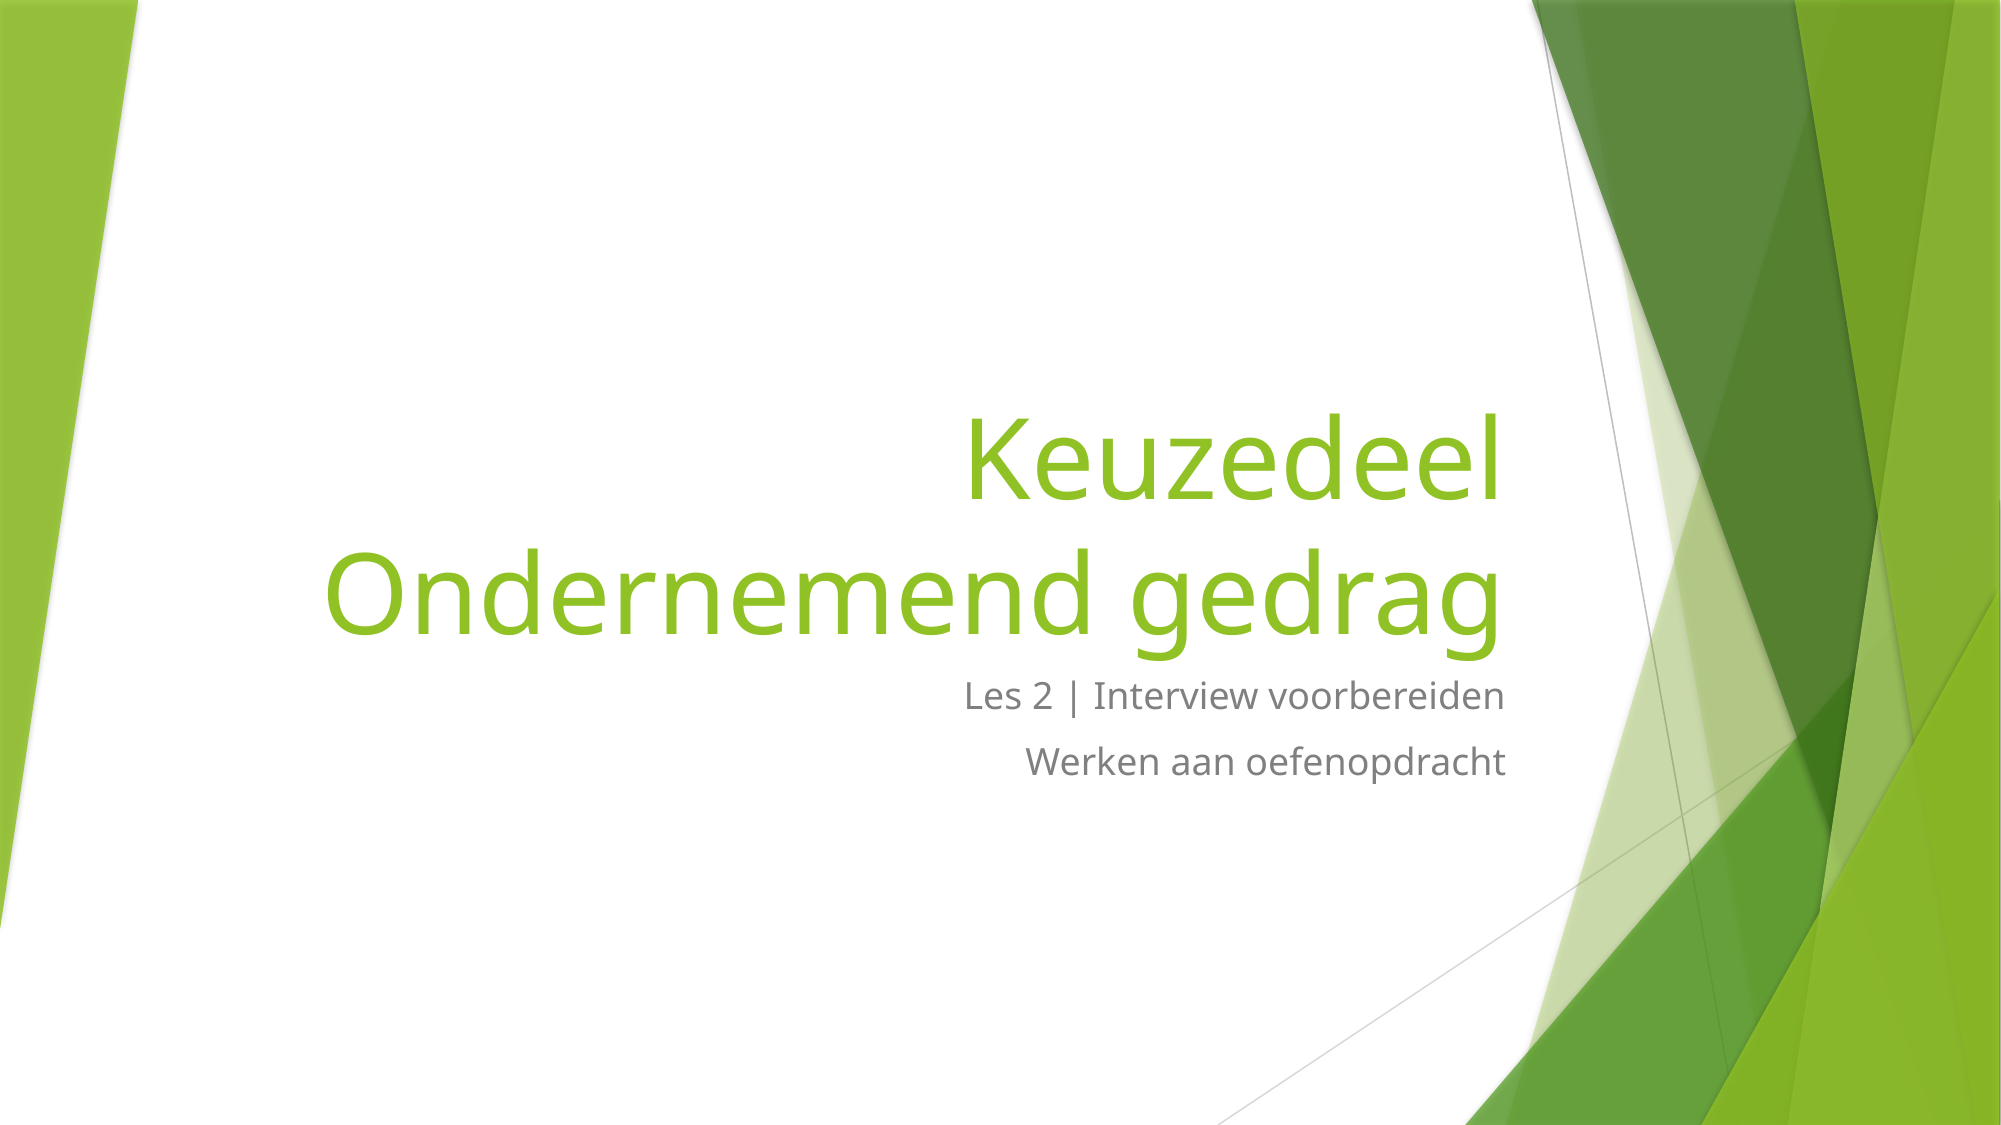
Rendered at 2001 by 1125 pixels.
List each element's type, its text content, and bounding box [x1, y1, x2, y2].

subtitle Les 2 | Interview voorbereiden Werken aan oefenopdracht [247, 664, 1522, 845]
title Keuzedeel Ondernemend gedrag [247, 394, 1522, 664]
